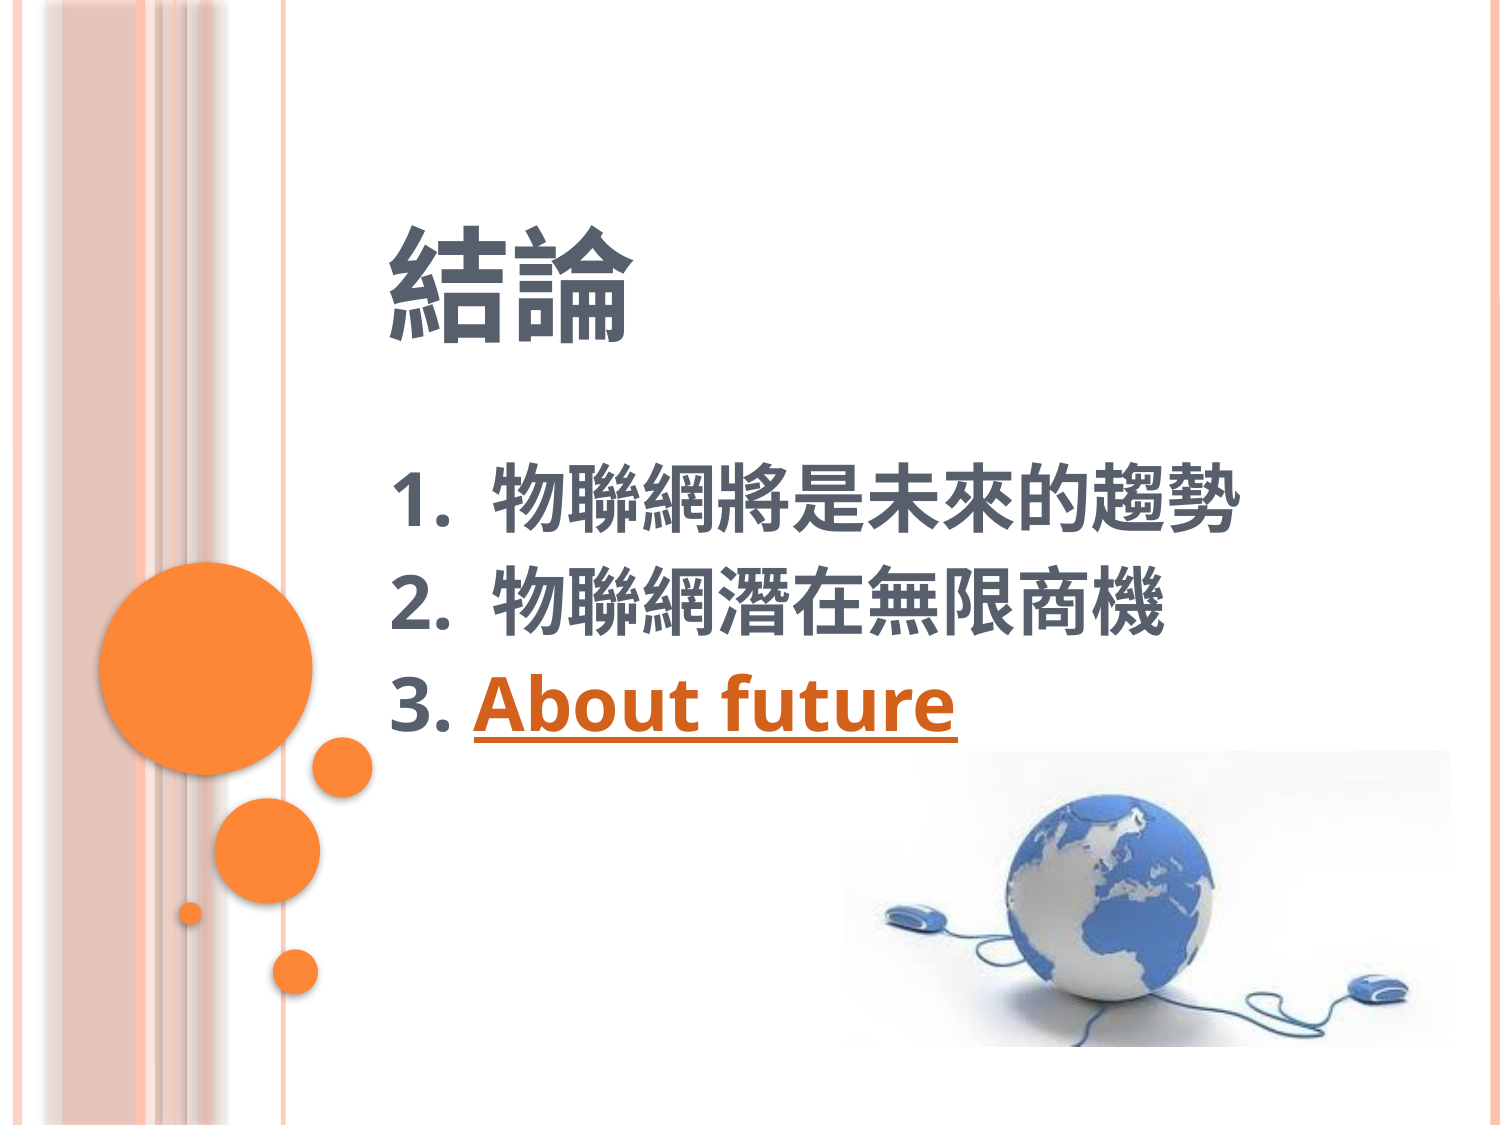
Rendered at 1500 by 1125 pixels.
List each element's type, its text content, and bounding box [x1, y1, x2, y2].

picture [843, 750, 1457, 1048]
title 結論 [371, 54, 1385, 366]
subtitle 1. 物聯網將是未來的趨勢 2. 物聯網潛在無限商機 3. About future [375, 444, 1447, 1046]
